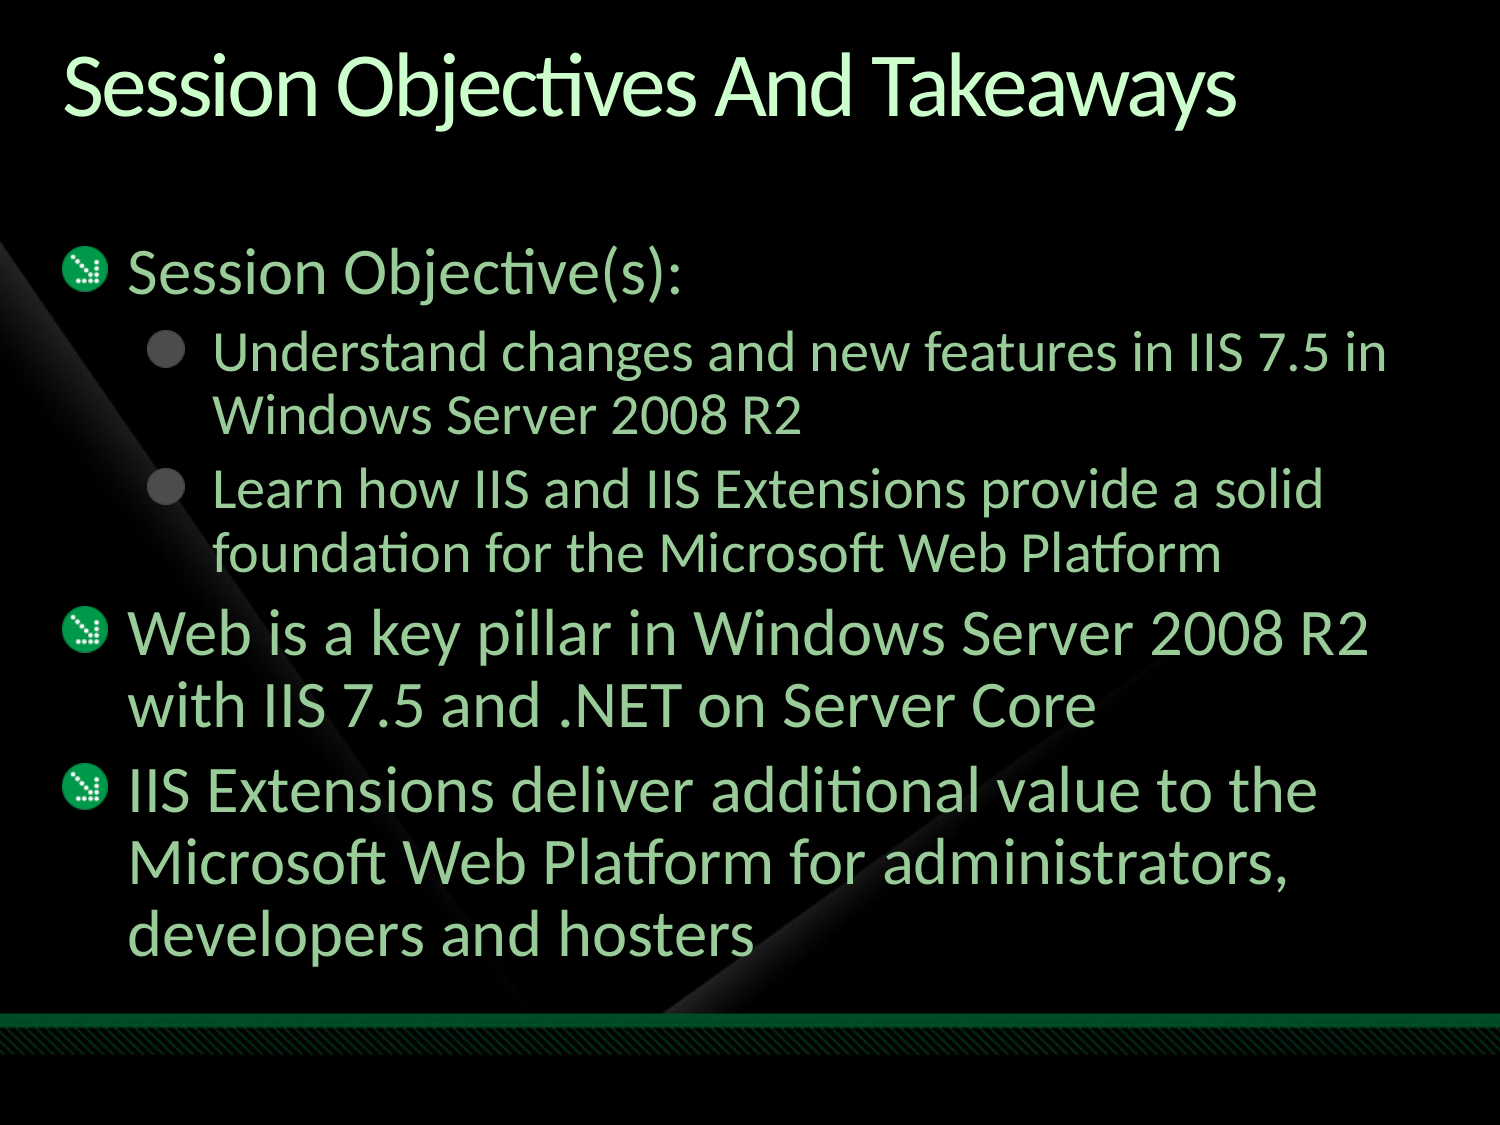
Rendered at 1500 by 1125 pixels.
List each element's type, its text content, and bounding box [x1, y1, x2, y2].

list Session Objective(s): Understand changes and new features in IIS 7.5 in Windows Server 2008 R2 Learn how IIS and IIS Extensions provide a solid foundation for the Microsoft Web Platform Web is a key pillar in Windows Server 2008 R2 with IIS 7.5 and .NET on Server Core IIS Extensions deliver additional value to the Microsoft Web Platform for administrators, developers and hosters [62, 237, 1438, 989]
picture [0, 0, 1500, 1125]
title Session Objectives And Takeaways [62, 37, 1438, 138]
